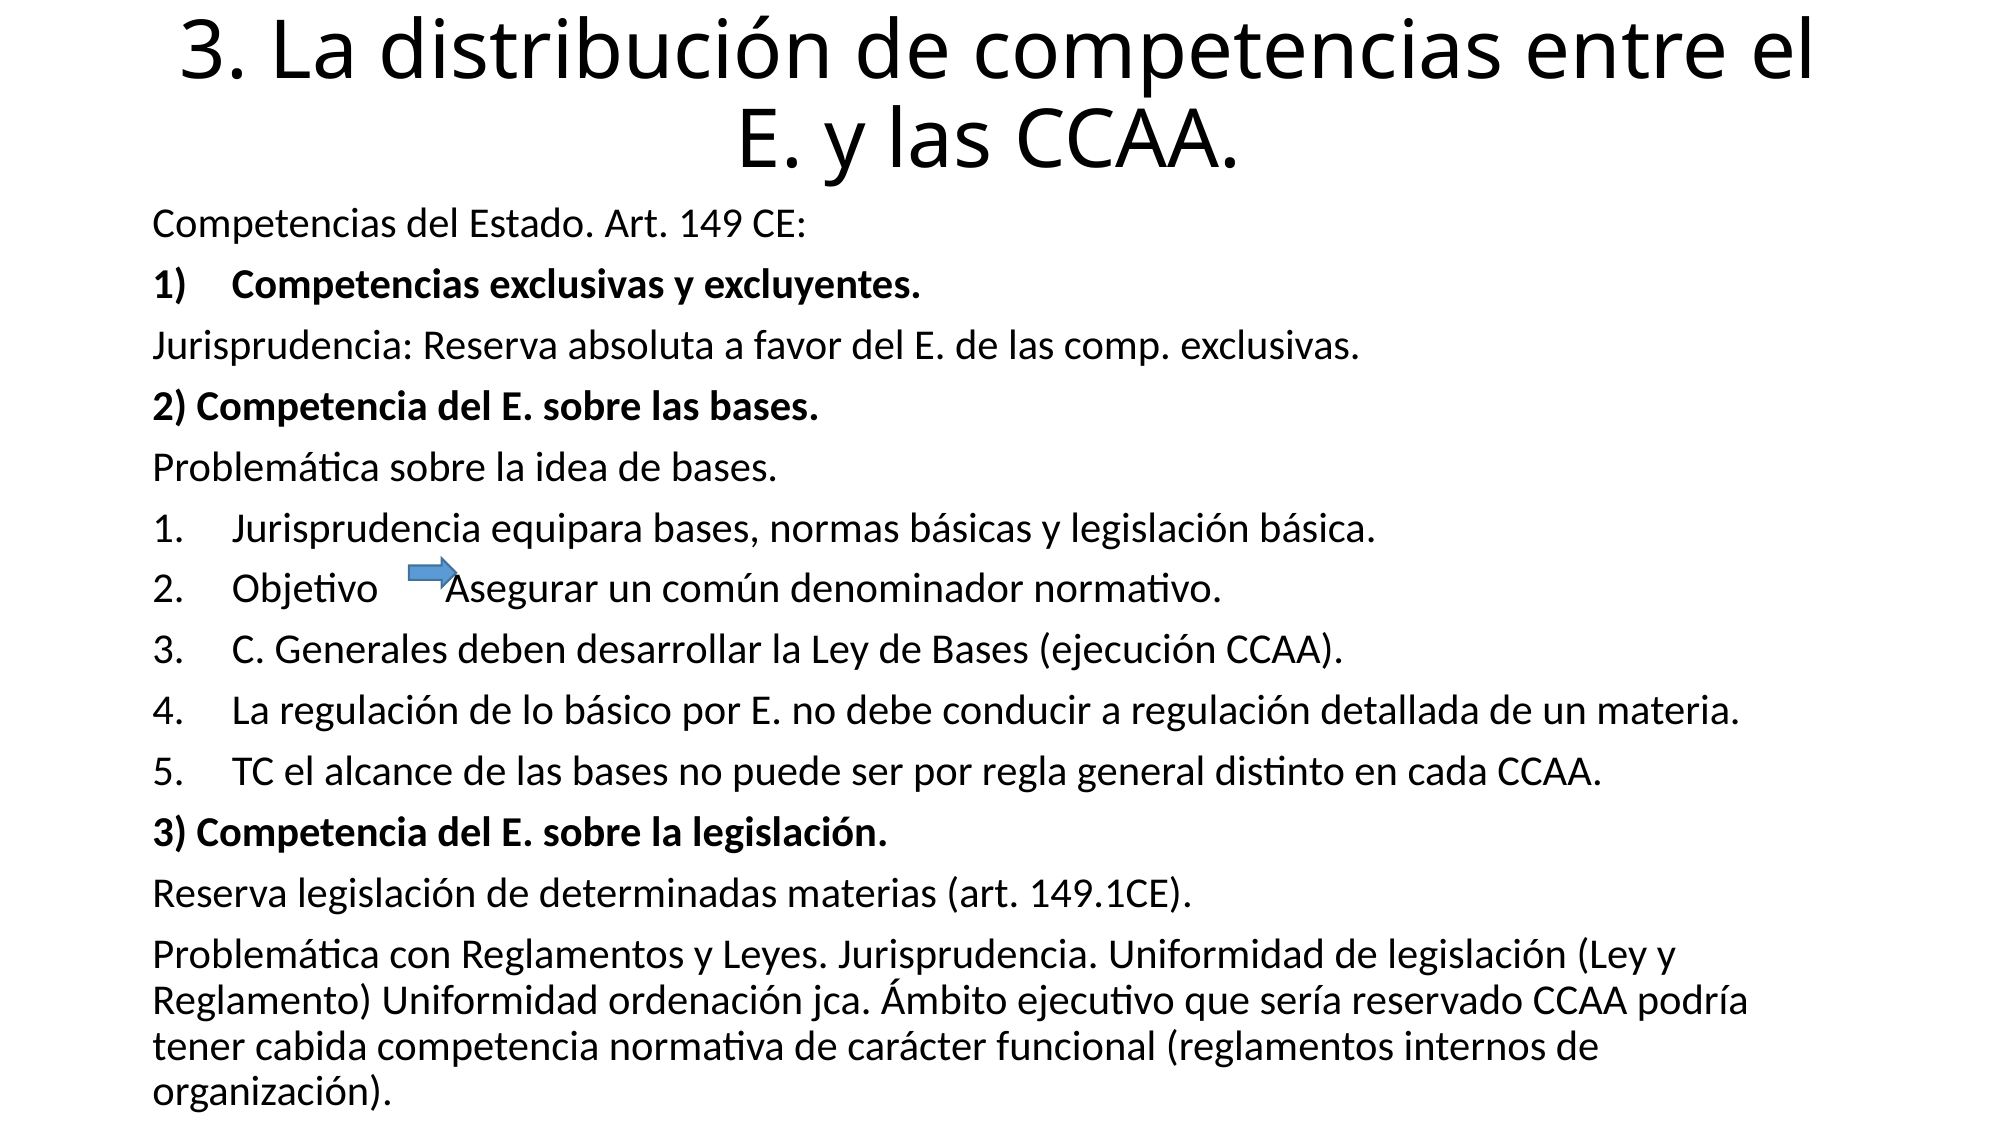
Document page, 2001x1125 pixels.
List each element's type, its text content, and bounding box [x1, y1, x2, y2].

title 3. La distribución de competencias entre el E. y las CCAA. [137, 0, 1863, 193]
text_box [407, 555, 458, 590]
list Competencias del Estado. Art. 149 CE: Competencias exclusivas y excluyentes. Jurisprudencia: Reserva absoluta a favor del E. de las comp. exclusivas. 2) Competencia del E. sobre las bases. Problemática sobre la idea de bases. Jurisprudencia equipara bases, normas básicas y legislación básica. Objetivo Asegurar un común denominador normativo. C. Generales deben desarrollar la Ley de Bases (ejecución CCAA). La regulación de lo básico por E. no debe conducir a regulación detallada de un materia. TC el alcance de las bases no puede ser por regla general distinto en cada CCAA. 3) Competencia del E. sobre la legislación. Reserva legislación de determinadas materias (art. 149.1CE). Problemática con Reglamentos y Leyes. Jurisprudencia. Uniformidad de legislación (Ley y Reglamento) Uniformidad ordenación jca. Ámbito ejecutivo que sería reservado CCAA podría tener cabida competencia normativa de carácter funcional (reglamentos internos de organización). [137, 193, 1863, 1125]
